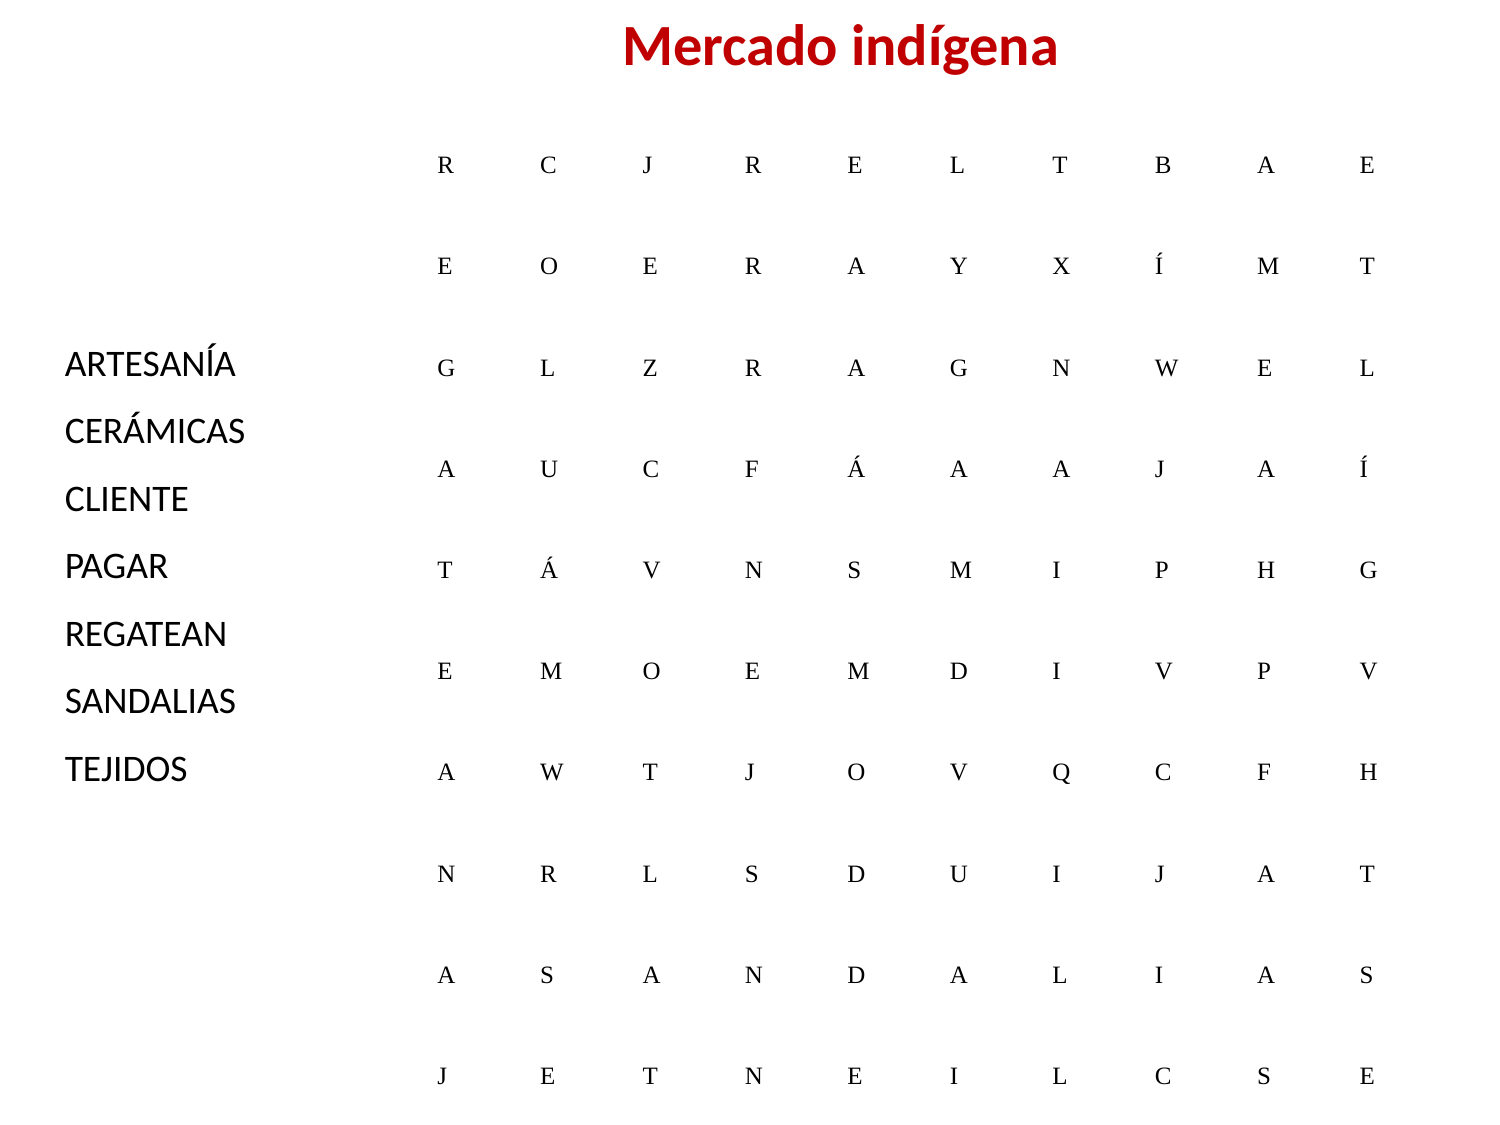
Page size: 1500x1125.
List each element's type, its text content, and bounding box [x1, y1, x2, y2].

table_cell T [642, 720, 745, 821]
table_cell L [1360, 315, 1462, 416]
table_cell I [1052, 517, 1155, 619]
table_header R [437, 112, 540, 214]
table_cell A [1257, 416, 1360, 517]
table_cell N [437, 821, 540, 922]
table_cell E [642, 214, 745, 315]
table_cell J [1155, 821, 1257, 922]
table_cell I [1052, 619, 1155, 720]
table_cell E [1257, 315, 1360, 416]
table_cell V [1155, 619, 1257, 720]
text_box Mercado indígena [181, 0, 1500, 225]
table_cell I [950, 1023, 1052, 1125]
table_cell Q [1052, 720, 1155, 821]
table_cell L [642, 821, 745, 922]
table_cell M [950, 517, 1052, 619]
table_cell C [642, 416, 745, 517]
text_box ARTESANĺA CERÁMICAS CLIENTE PAGAR REGATEAN SANDALIAS TEJIDOS [50, 308, 325, 932]
table_cell E [1360, 1023, 1462, 1125]
table_cell J [1155, 416, 1257, 517]
table_cell A [437, 720, 540, 821]
table_cell S [540, 922, 642, 1023]
table_cell N [745, 517, 847, 619]
table_cell D [847, 821, 950, 922]
table_header T [1052, 112, 1155, 214]
table_header L [950, 112, 1052, 214]
table_cell Z [642, 315, 745, 416]
table_cell T [437, 517, 540, 619]
table_cell M [847, 619, 950, 720]
table_cell H [1257, 517, 1360, 619]
table_cell R [745, 315, 847, 416]
table_cell A [847, 214, 950, 315]
table_cell L [540, 315, 642, 416]
table_cell S [847, 517, 950, 619]
table_cell A [847, 315, 950, 416]
table_header E [847, 112, 950, 214]
table_cell A [1257, 821, 1360, 922]
table_cell C [1155, 720, 1257, 821]
table_cell Á [847, 416, 950, 517]
table_cell I [1155, 922, 1257, 1023]
table_cell D [847, 922, 950, 1023]
table_cell A [642, 922, 745, 1023]
table_header E [1360, 112, 1462, 214]
table_cell V [1360, 619, 1462, 720]
table_cell V [950, 720, 1052, 821]
table_cell F [745, 416, 847, 517]
table_cell G [950, 315, 1052, 416]
table_cell L [1052, 1023, 1155, 1125]
table_cell U [540, 416, 642, 517]
table_cell M [540, 619, 642, 720]
table_cell C [1155, 1023, 1257, 1125]
table_cell R [540, 821, 642, 922]
table_cell W [1155, 315, 1257, 416]
table_cell N [1052, 315, 1155, 416]
table_cell Á [540, 517, 642, 619]
table_cell G [437, 315, 540, 416]
table_cell T [1360, 214, 1462, 315]
table_cell I [1052, 821, 1155, 922]
table_cell J [745, 720, 847, 821]
table_cell E [437, 214, 540, 315]
table_cell G [1360, 517, 1462, 619]
table_cell A [950, 922, 1052, 1023]
table_cell S [1257, 1023, 1360, 1125]
table_cell W [540, 720, 642, 821]
table_cell Í [1155, 214, 1257, 315]
table_cell A [437, 922, 540, 1023]
table_cell N [745, 1023, 847, 1125]
table_cell A [1257, 922, 1360, 1023]
table_cell M [1257, 214, 1360, 315]
table_cell P [1257, 619, 1360, 720]
table_cell J [437, 1023, 540, 1125]
table_cell S [1360, 922, 1462, 1023]
table_cell R [745, 214, 847, 315]
table_cell E [437, 619, 540, 720]
table_cell N [745, 922, 847, 1023]
table_header B [1155, 112, 1257, 214]
table_cell A [950, 416, 1052, 517]
table_cell O [540, 214, 642, 315]
table_cell D [950, 619, 1052, 720]
table_cell S [745, 821, 847, 922]
table_cell X [1052, 214, 1155, 315]
table_cell O [847, 720, 950, 821]
table_cell V [642, 517, 745, 619]
table_cell Y [950, 214, 1052, 315]
table_cell E [745, 619, 847, 720]
table_cell H [1360, 720, 1462, 821]
table_cell F [1257, 720, 1360, 821]
table_cell L [1052, 922, 1155, 1023]
table_cell P [1155, 517, 1257, 619]
table_cell Í [1360, 416, 1462, 517]
table_cell A [437, 416, 540, 517]
table_cell O [642, 619, 745, 720]
table_header J [642, 112, 745, 214]
table_cell T [1360, 821, 1462, 922]
table_cell E [847, 1023, 950, 1125]
table_cell T [642, 1023, 745, 1125]
table_cell U [950, 821, 1052, 922]
table_header C [540, 112, 642, 214]
table_cell A [1052, 416, 1155, 517]
table_cell E [540, 1023, 642, 1125]
table_header A [1257, 112, 1360, 214]
table_header R [745, 112, 847, 214]
